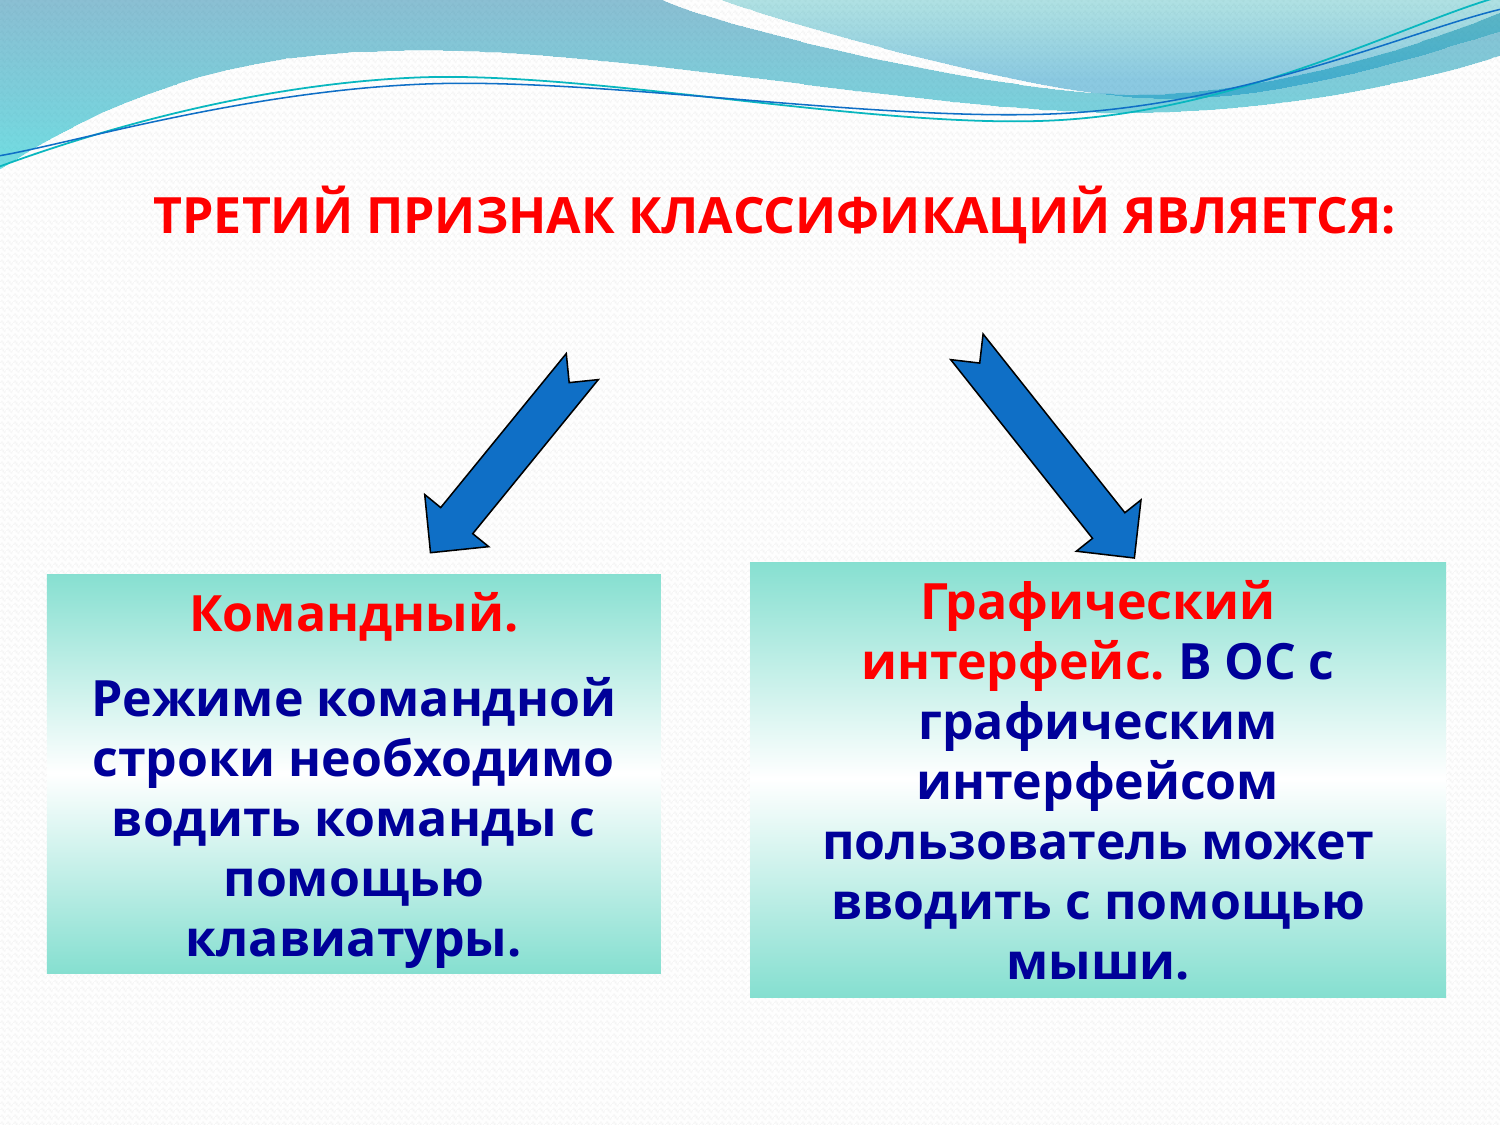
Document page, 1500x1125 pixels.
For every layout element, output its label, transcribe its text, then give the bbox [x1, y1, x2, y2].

text_box ТРЕТИЙ ПРИЗНАК КЛАССИФИКАЦИЙ ЯВЛЯЕТСЯ: [138, 176, 1412, 312]
text_box Графический интерфейс. В ОС с графическим интерфейсом пользователь может вводить с помощью мыши. [750, 562, 1447, 998]
text_box Командный. Режиме командной строки необходимо водить команды с помощью клавиатуры. [46, 574, 661, 974]
text_box [424, 353, 599, 553]
text_box [950, 334, 1142, 559]
